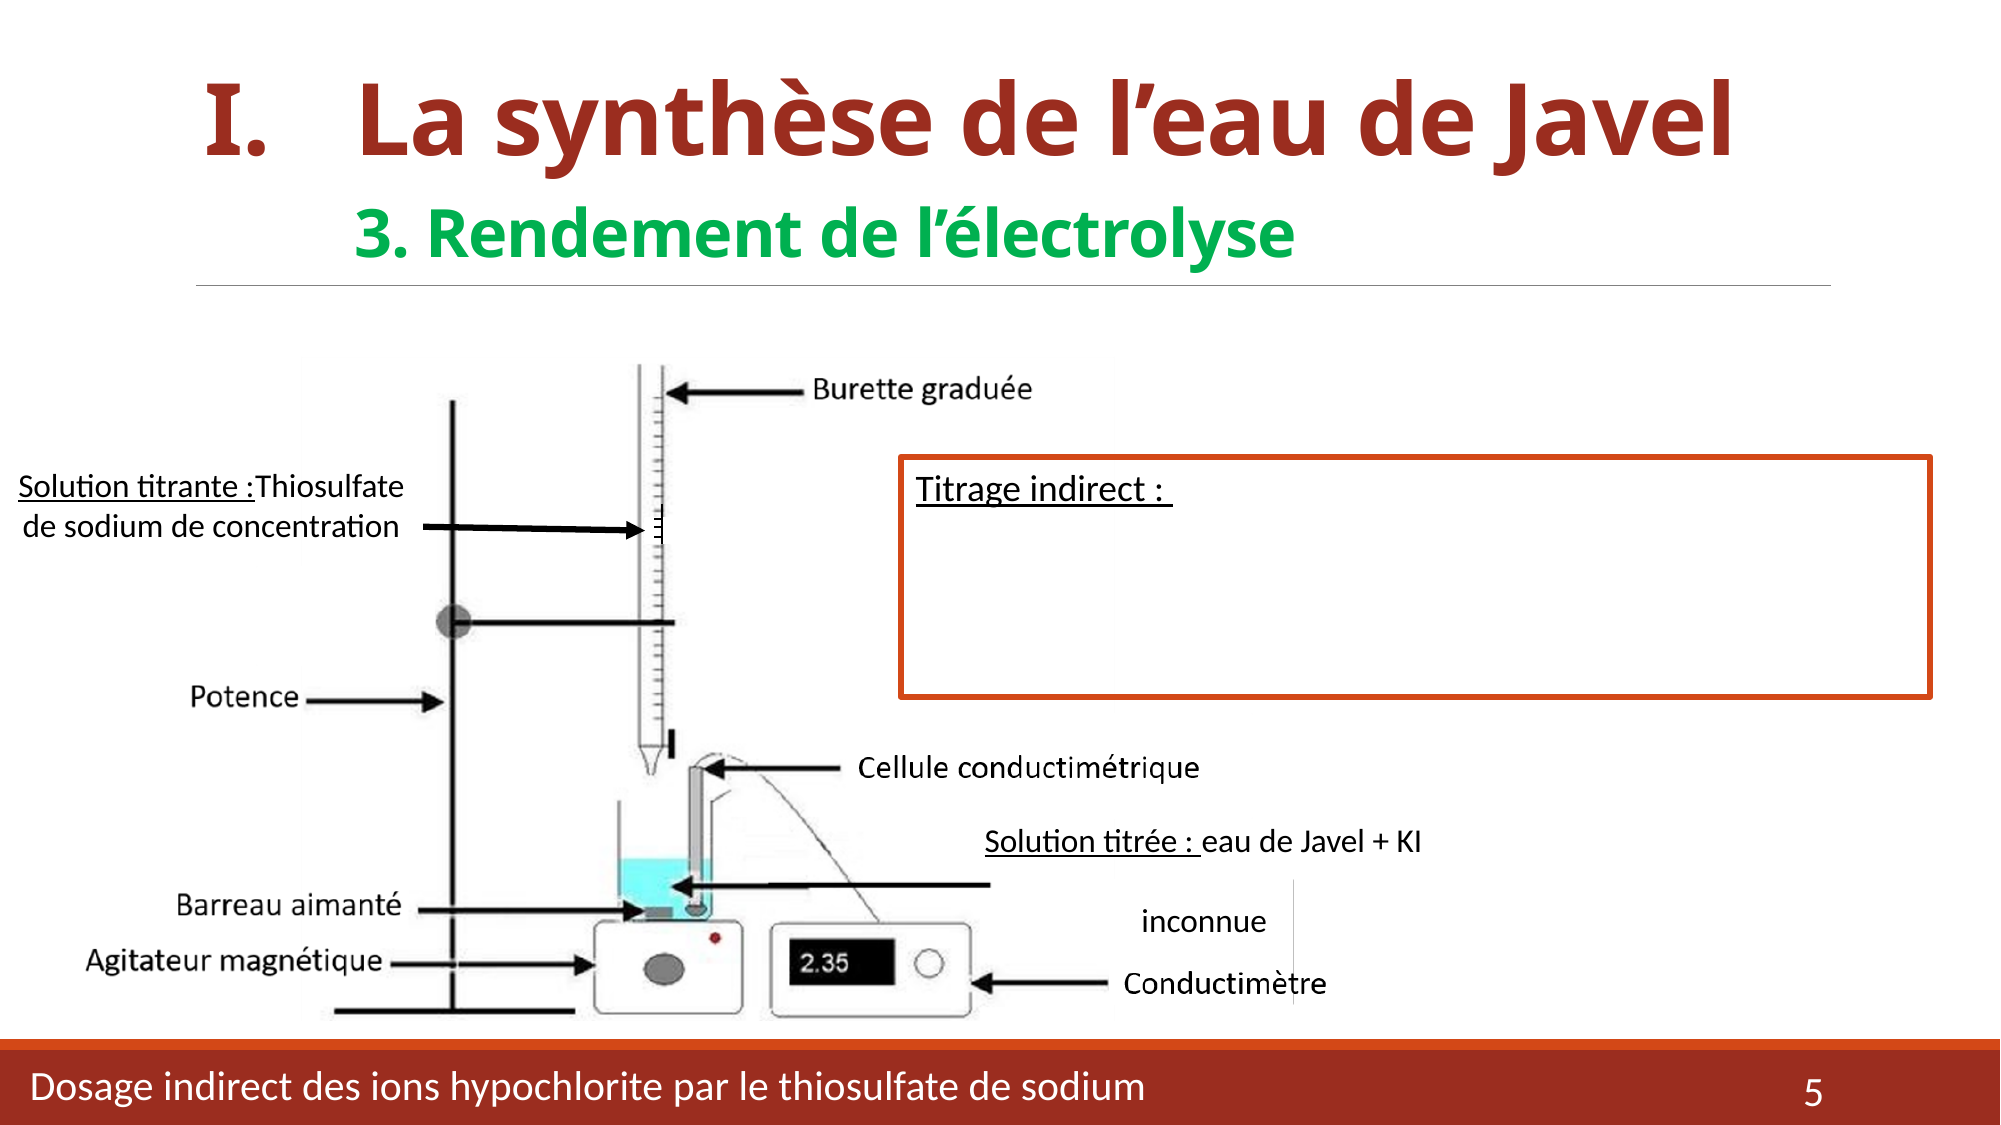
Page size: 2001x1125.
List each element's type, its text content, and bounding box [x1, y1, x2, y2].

title I. La synthèse de l’eau de Javel 3. Rendement de l’électrolyse [189, 47, 1840, 286]
picture [64, 355, 1352, 1024]
text_box Dosage indirect des ions hypochlorite par le thiosulfate de sodium [0, 1056, 1778, 1125]
slide_number 5 [1778, 1059, 1840, 1120]
